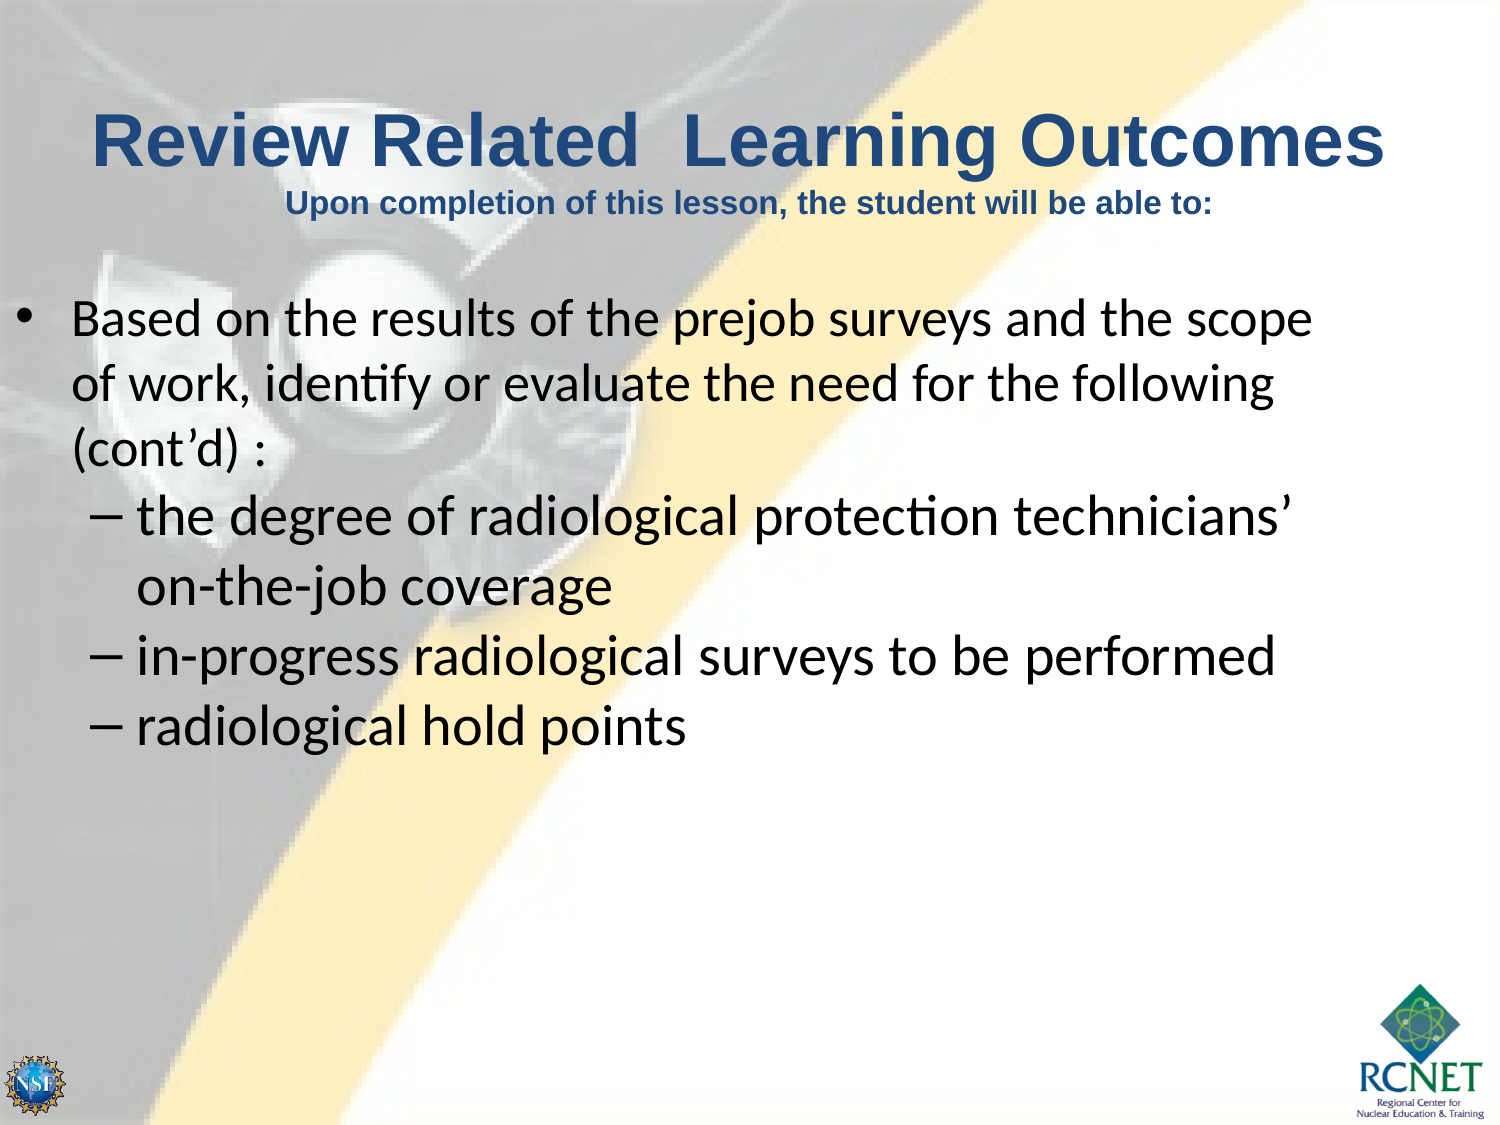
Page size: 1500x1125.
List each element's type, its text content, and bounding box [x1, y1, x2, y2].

picture [0, 1056, 75, 1116]
list Based on the results of the prejob surveys and the scope of work, identify or evaluate the need for the following (cont’d) : the degree of radiological protection technicians’ on-the-job coverage in-progress radiological surveys to be performed radiological hold points [0, 275, 1350, 1013]
text_box Review Related Learning Outcomes Upon completion of this lesson, the student will be able to: [68, 62, 1432, 250]
picture [1332, 977, 1500, 1125]
